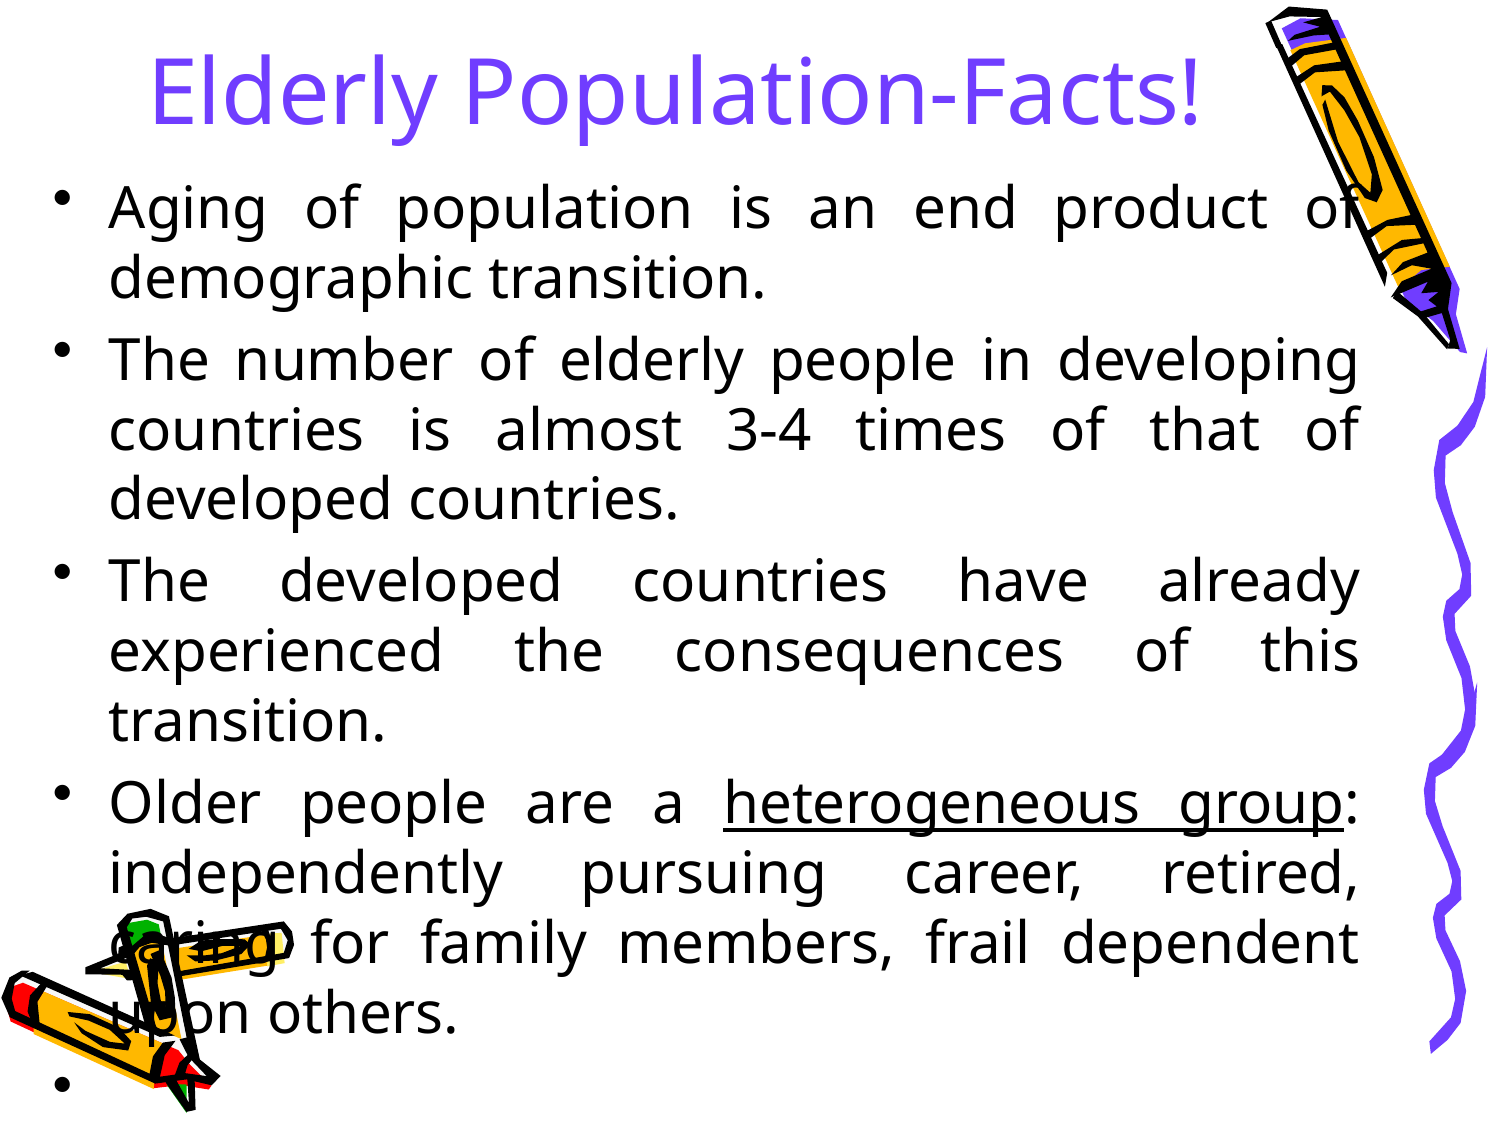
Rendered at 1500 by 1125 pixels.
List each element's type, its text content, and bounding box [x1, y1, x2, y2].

title Elderly Population-Facts! [112, 24, 1240, 151]
list Aging of population is an end product of demographic transition. The number of elderly people in developing countries is almost 3-4 times of that of developed countries. The developed countries have already experienced the consequences of this transition. Older people are a heterogeneous group: independently pursuing career, retired, caring for family members, frail dependent upon others. [37, 162, 1376, 1088]
